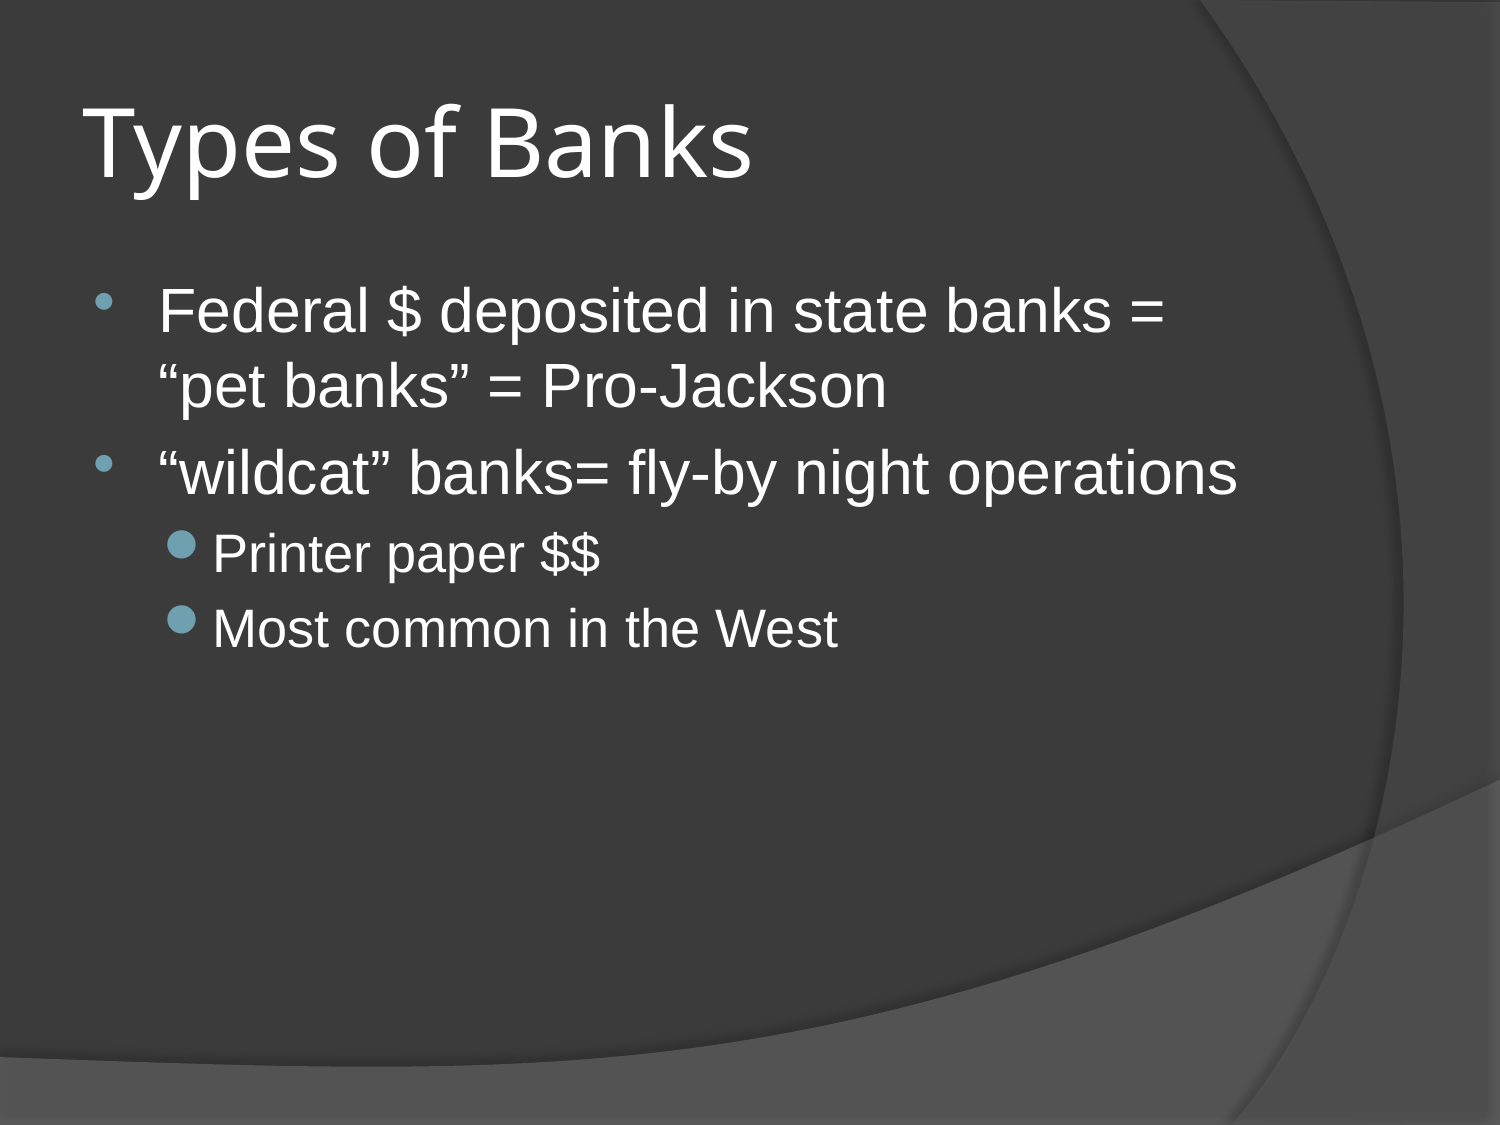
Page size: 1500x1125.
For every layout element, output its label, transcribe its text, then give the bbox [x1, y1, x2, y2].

list Federal $ deposited in state banks = “pet banks” = Pro-Jackson “wildcat” banks= fly-by night operations Printer paper $$ Most common in the West [75, 262, 1300, 1005]
title Types of Banks [75, 45, 1300, 233]
